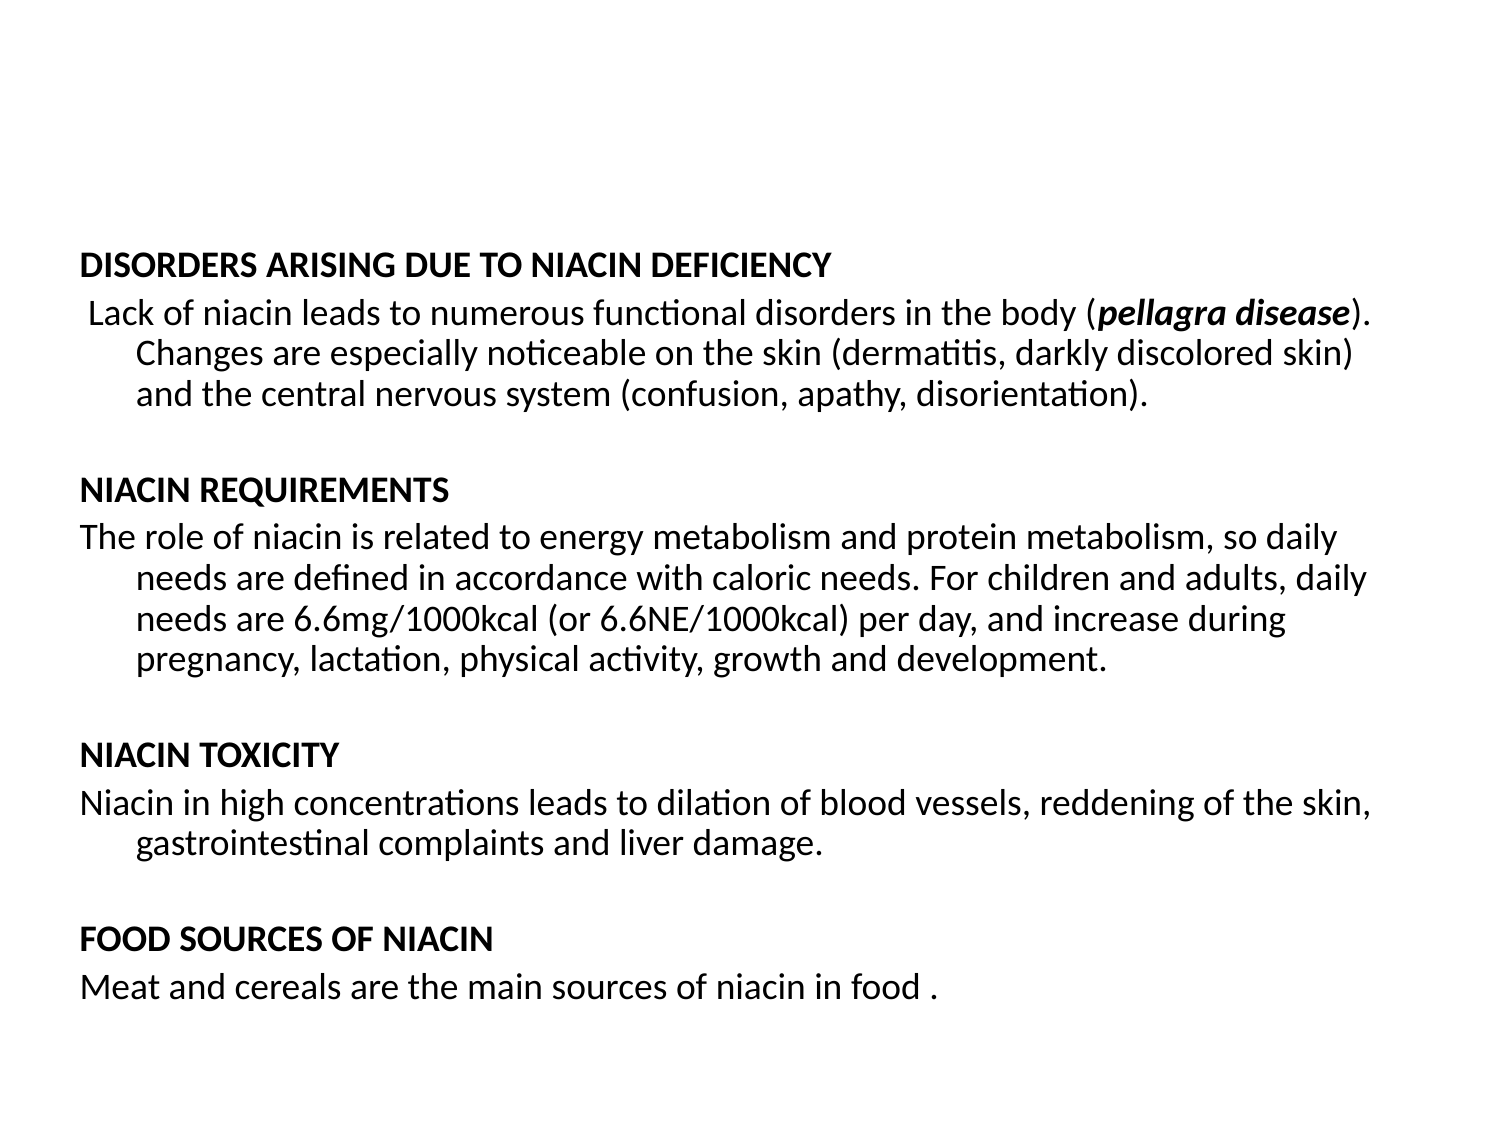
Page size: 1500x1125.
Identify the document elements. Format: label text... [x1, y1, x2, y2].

text_box DISORDERS ARISING DUE TO NIACIN DEFICIENCY Lack of niacin leads to numerous functional disorders in the body (pellagra disease). Changes are especially noticeable on the skin (dermatitis, darkly discolored skin) and the central nervous system (confusion, apathy, disorientation). NIACIN REQUIREMENTS The role of niacin is related to energy metabolism and protein metabolism, so daily needs are defined in accordance with caloric needs. For children and adults, daily needs are 6.6mg/1000kcal (or 6.6NE/1000kcal) per day, and increase during pregnancy, lactation, physical activity, growth and development. NIACIN TOXICITY Niacin in high concentrations leads to dilation of blood vessels, reddening of the skin, gastrointestinal complaints and liver damage. FOOD SOURCES OF NIACIN Meat and cereals are the main sources of niacin in food . [64, 137, 1428, 1083]
